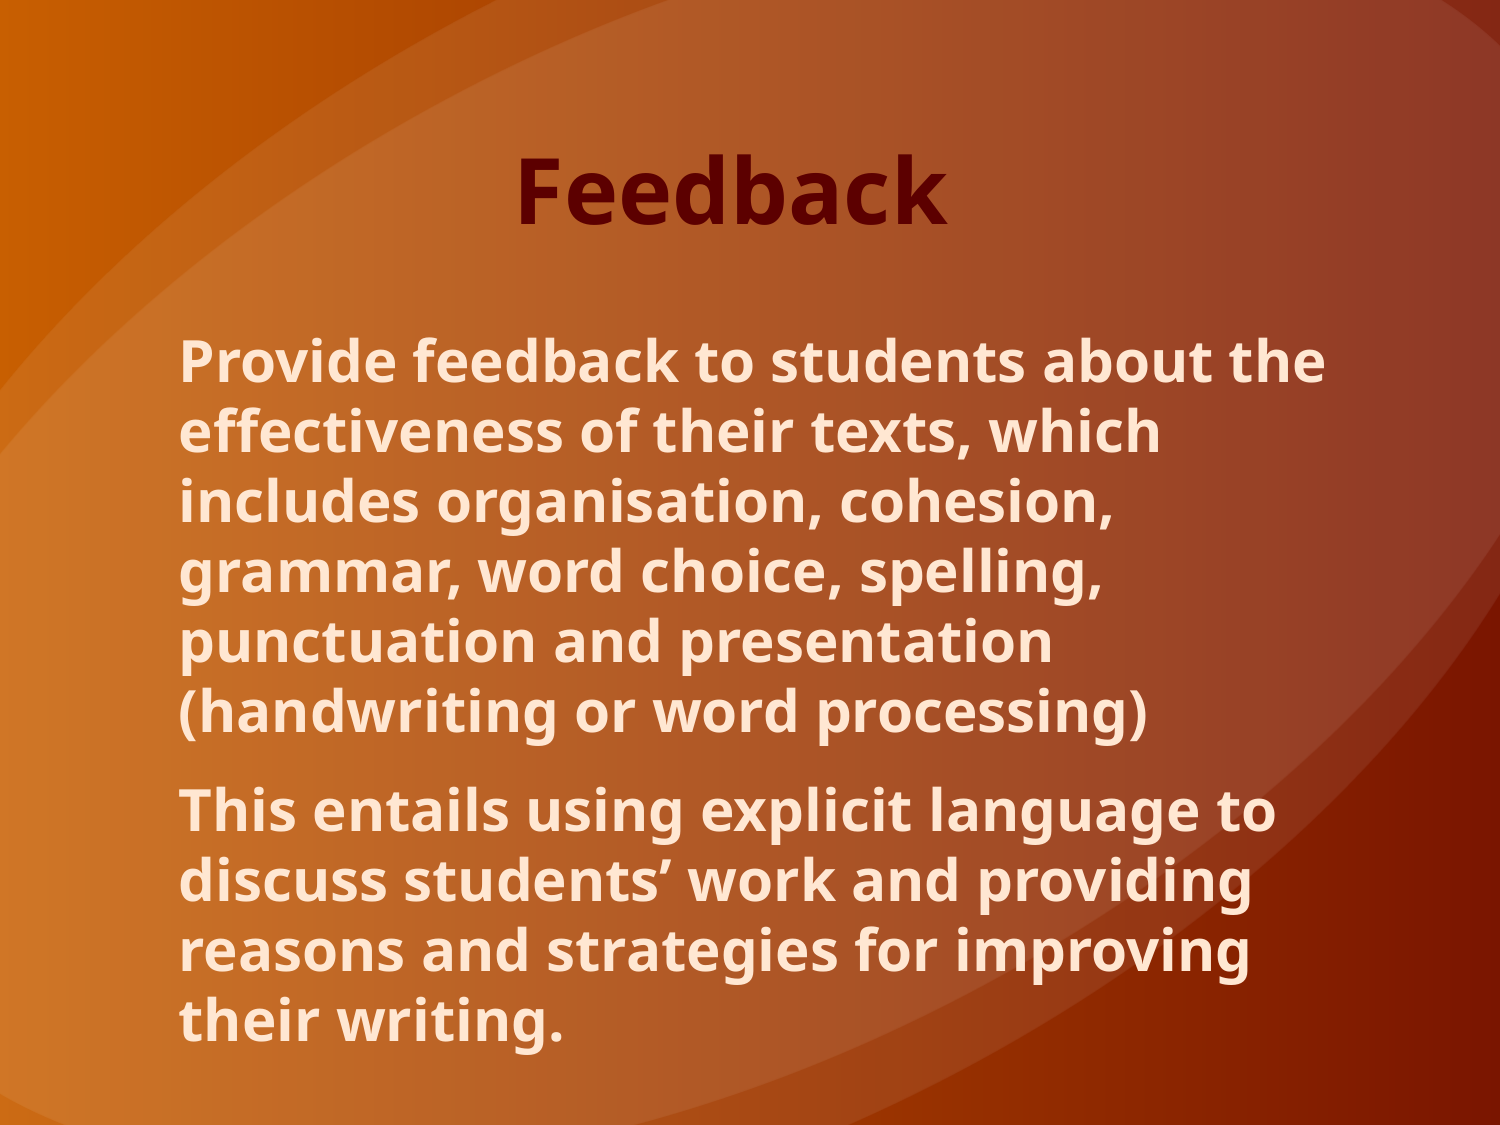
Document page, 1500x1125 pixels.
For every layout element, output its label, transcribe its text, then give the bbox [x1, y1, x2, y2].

text_box Feedback [93, 175, 1369, 250]
text_box Provide feedback to students about the effectiveness of their texts, which includes organisation, cohesion, grammar, word choice, spelling, punctuation and presentation (handwriting or word processing) This entails using explicit language to discuss students’ work and providing reasons and strategies for improving their writing. [163, 316, 1383, 1061]
picture [0, 0, 1500, 1125]
